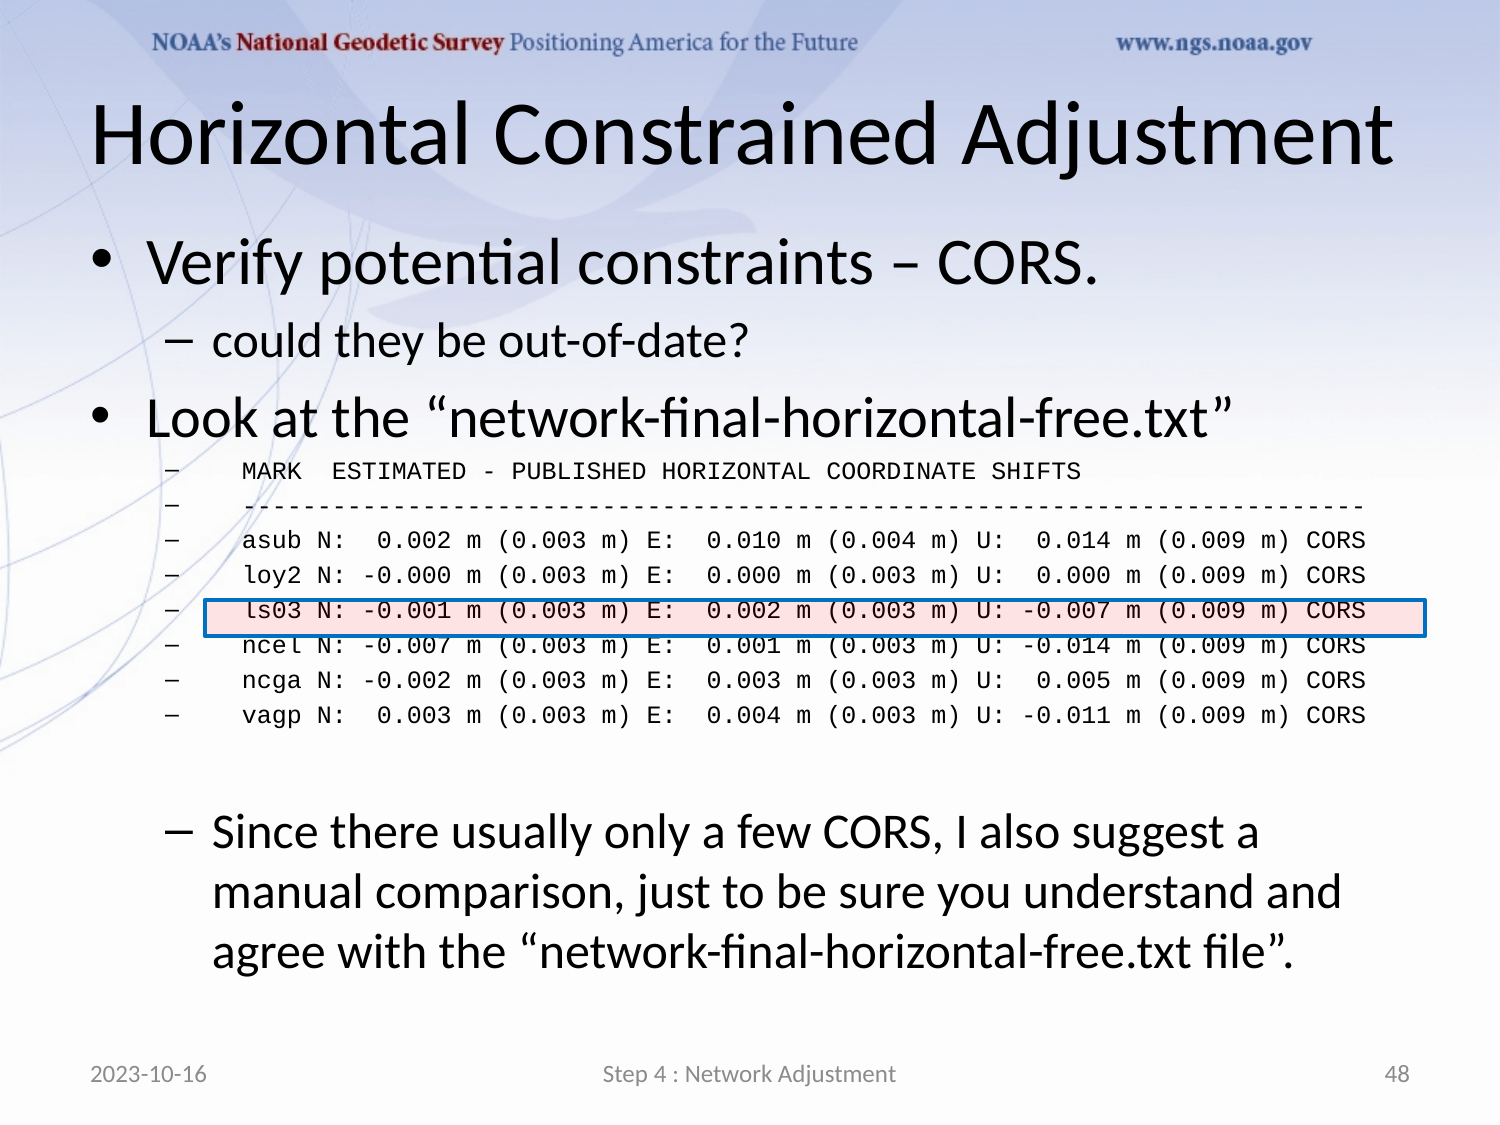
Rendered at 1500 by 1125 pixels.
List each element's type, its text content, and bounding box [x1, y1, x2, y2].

list Verify potential constraints – CORS. could they be out-of-date? Look at the “network-final-horizontal-free.txt” MARK ESTIMATED - PUBLISHED HORIZONTAL COORDINATE SHIFTS --------------------------------------------------------------------------- asub N: 0.002 m (0.003 m) E: 0.010 m (0.004 m) U: 0.014 m (0.009 m) CORS loy2 N: -0.000 m (0.003 m) E: 0.000 m (0.003 m) U: 0.000 m (0.009 m) CORS ls03 N: -0.001 m (0.003 m) E: 0.002 m (0.003 m) U: -0.007 m (0.009 m) CORS ncel N: -0.007 m (0.003 m) E: 0.001 m (0.003 m) U: -0.014 m (0.009 m) CORS ncga N: -0.002 m (0.003 m) E: 0.003 m (0.003 m) U: 0.005 m (0.009 m) CORS vagp N: 0.003 m (0.003 m) E: 0.004 m (0.003 m) U: -0.011 m (0.009 m) CORS Since there usually only a few CORS, I also suggest a manual comparison, just to be sure you understand and agree with the “network-final-horizontal-free.txt file”. [74, 209, 1426, 1021]
title Horizontal Constrained Adjustment [74, 74, 1426, 181]
text_box [203, 598, 1427, 638]
picture [0, 0, 1500, 1125]
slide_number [75, 1042, 425, 1103]
footer Step 4 : Network Adjustment [512, 1042, 988, 1103]
slide_number 48 [1074, 1042, 1425, 1103]
